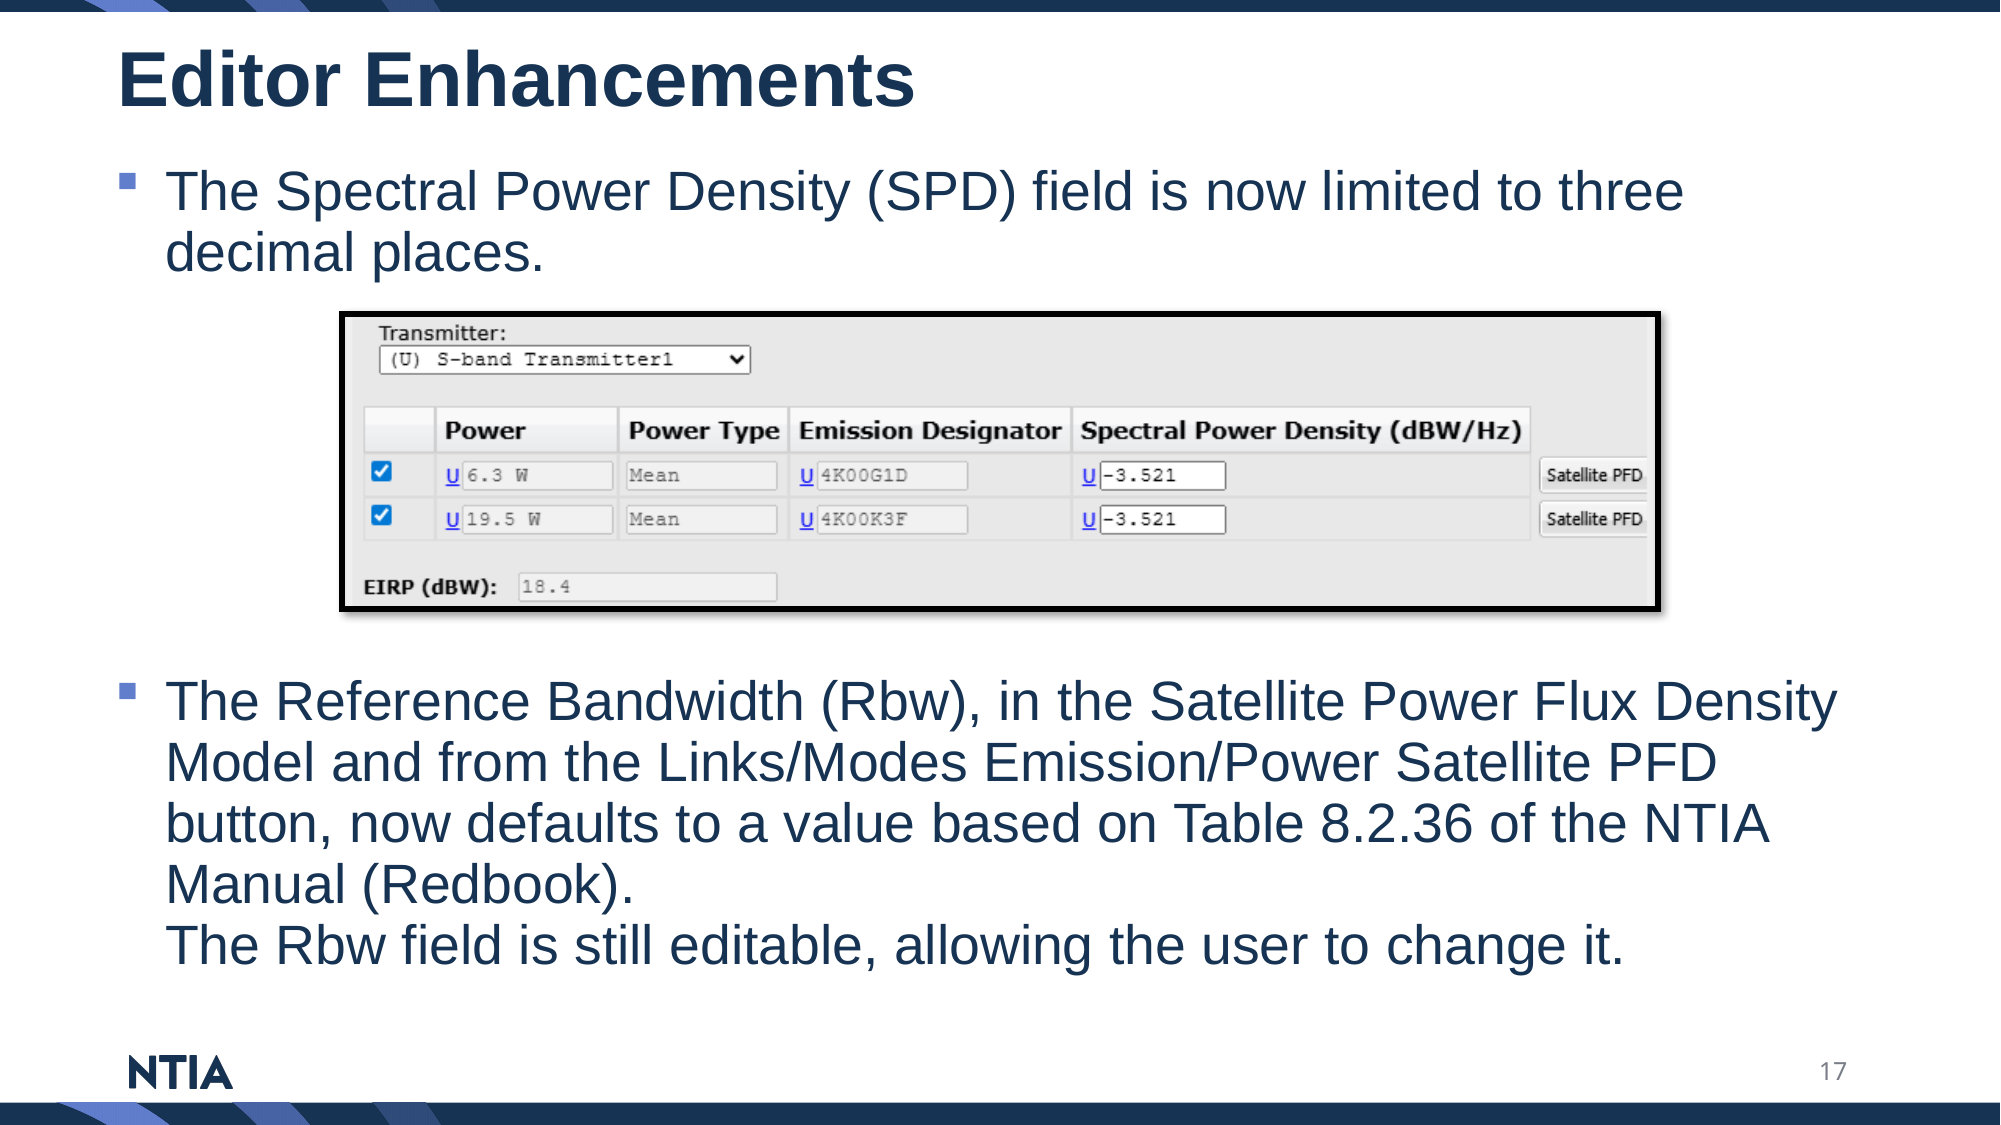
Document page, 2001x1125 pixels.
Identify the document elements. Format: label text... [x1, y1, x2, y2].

slide_number 17 [1412, 1042, 1863, 1103]
title Editor Enhancements [99, 14, 938, 139]
list The Spectral Power Density (SPD) field is now limited to three decimal places. The Reference Bandwidth (Rbw), in the Satellite Power Flux Density Model and from the Links/Modes Emission/Power Satellite PFD button, now defaults to a value based on Table 8.2.36 of the NTIA Manual (Redbook). The Rbw field is still editable, allowing the user to change it. [99, 152, 1879, 1029]
picture [0, 0, 471, 12]
picture [129, 1055, 233, 1089]
picture [344, 316, 1656, 607]
picture [0, 1102, 471, 1125]
